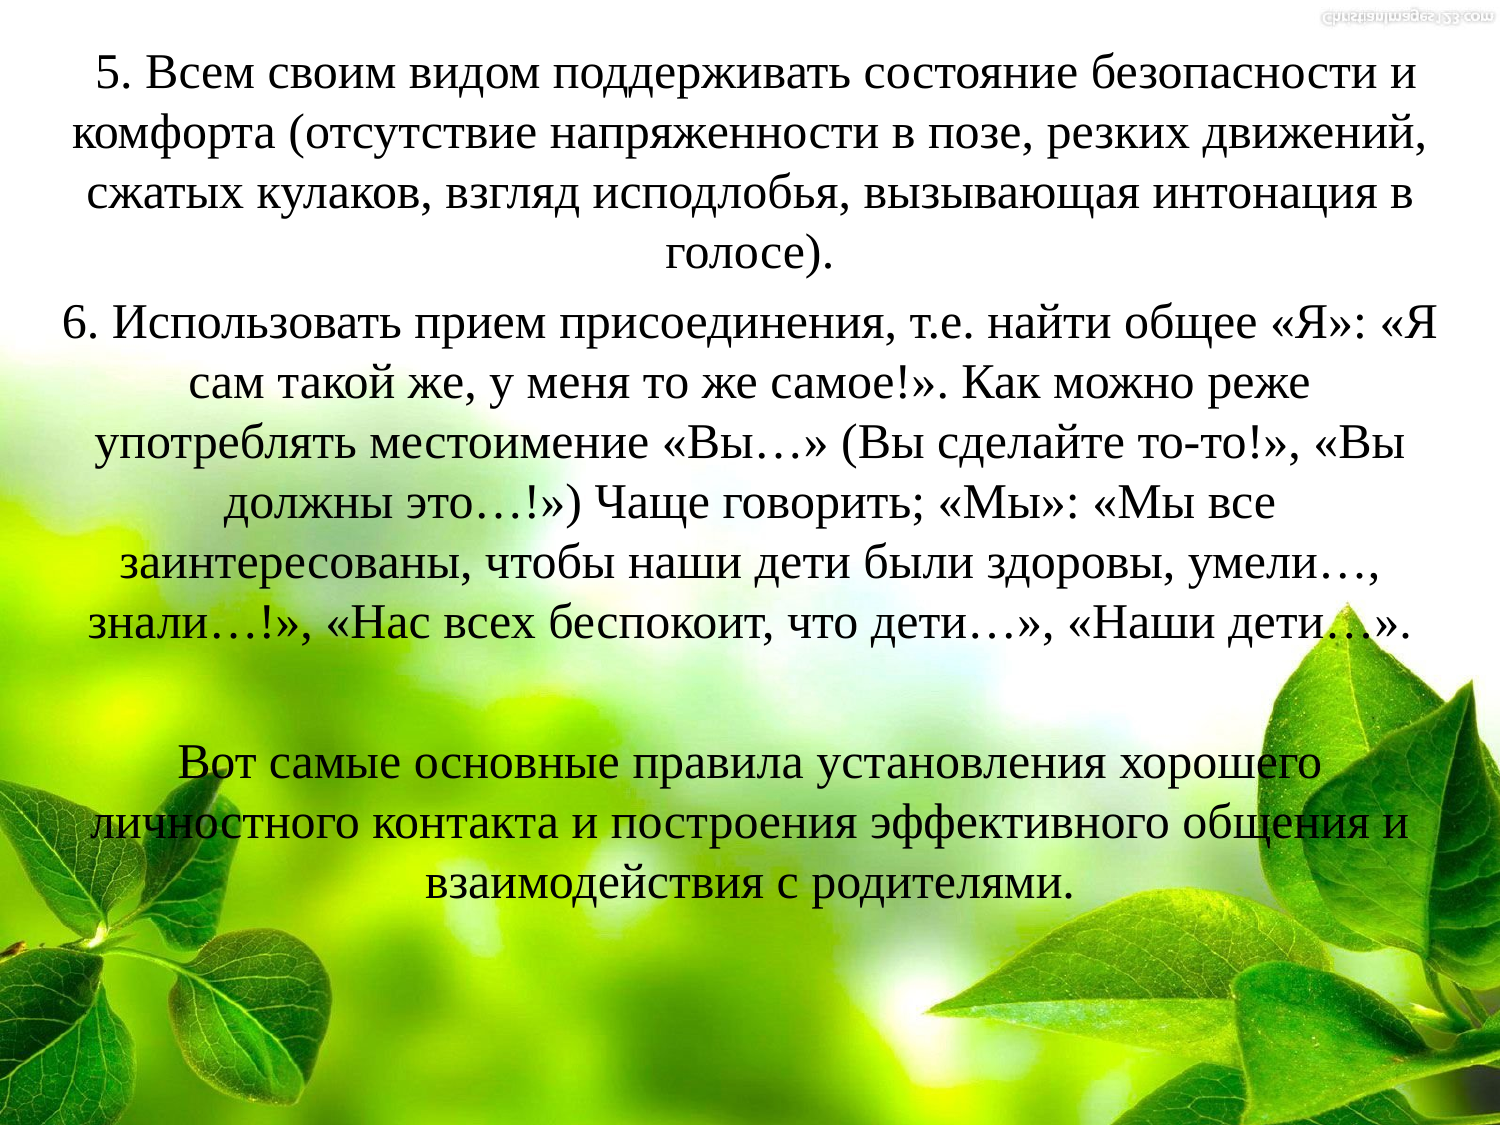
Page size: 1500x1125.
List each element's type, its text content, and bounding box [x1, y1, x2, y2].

picture [0, 0, 1500, 1125]
list 5. Всем своим видом поддерживать состояние безопасности и комфорта (отсутствие напряженности в позе, резких движений, сжатых кулаков, взгляд исподлобья, вызывающая интонация в голосе). 6. Использовать прием присоединения, т.е. найти общее «Я»: «Я сам такой же, у меня то же самое!». Как можно реже употреблять местоимение «Вы…» (Вы сделайте то-то!», «Вы должны это…!») Чаще говорить; «Мы»: «Мы все заинтересованы, чтобы наши дети были здоровы, умели…, знали…!», «Нас всех беспокоит, что дети…», «Наши дети…». Вот самые основные правила установления хорошего личностного контакта и построения эффективного общения и взаимодействия с родителями. [41, 30, 1459, 1006]
